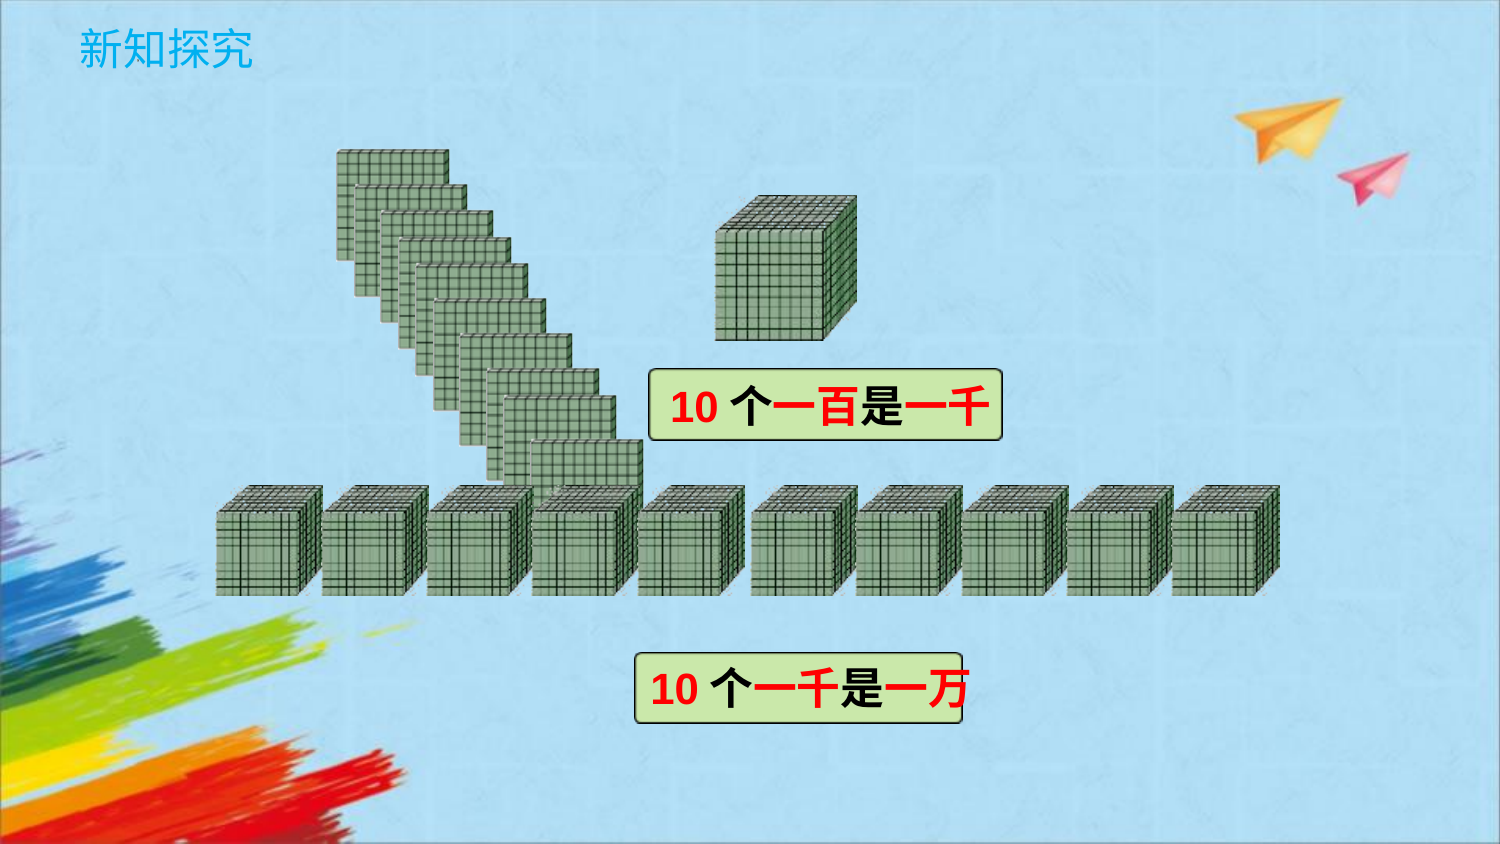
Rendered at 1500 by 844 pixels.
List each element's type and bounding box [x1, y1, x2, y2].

text_box [634, 651, 1032, 724]
text_box [648, 368, 1025, 441]
picture [0, 0, 1500, 844]
